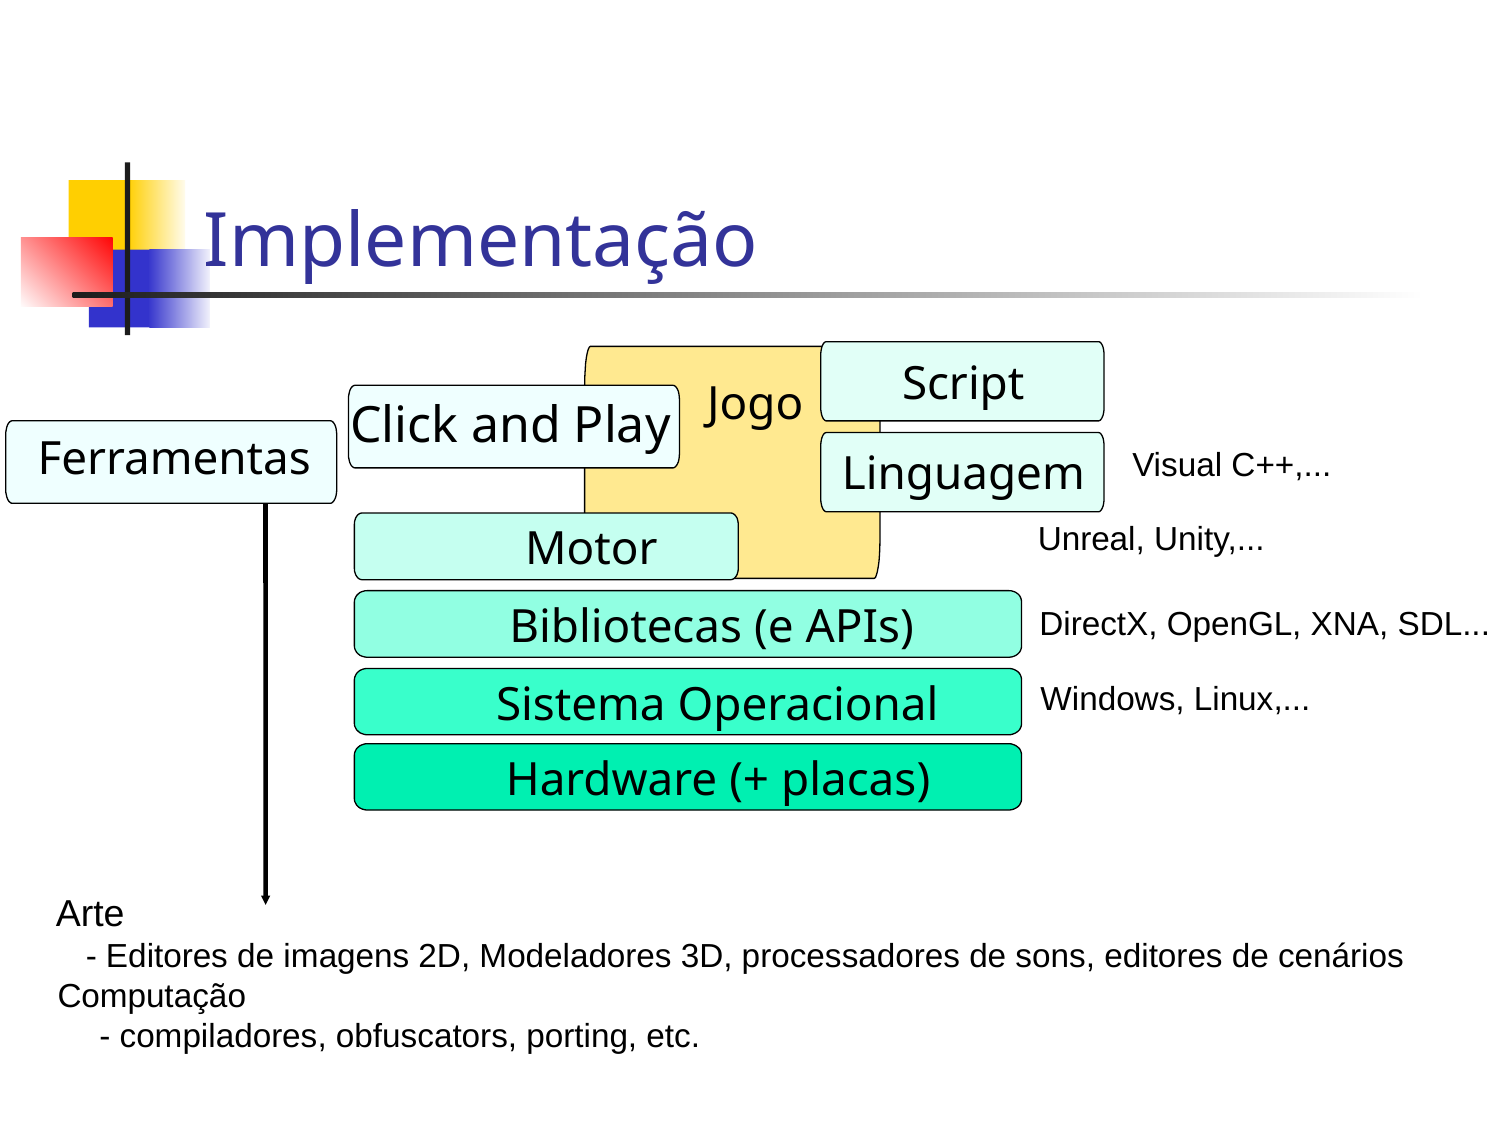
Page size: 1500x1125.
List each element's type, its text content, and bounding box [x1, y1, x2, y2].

text_box Windows, Linux,... [1025, 669, 1326, 725]
text_box [5, 420, 337, 504]
text_box DirectX, OpenGL, XNA, SDL... [1024, 594, 1500, 650]
text_box [354, 513, 739, 580]
text_box [349, 461, 679, 468]
title Implementação [188, 101, 1468, 289]
text_box [354, 743, 1022, 811]
text_box Visual C++,... [1117, 436, 1347, 491]
text_box Ferramentas [37, 428, 312, 484]
text_box Arte - Editores de imagens 2D, Modeladores 3D, processadores de sons, editores de cenários Computação - compiladores, obfuscators, porting, etc. [41, 881, 1459, 1101]
text_box [354, 590, 1022, 658]
text_box Jogo [707, 373, 804, 429]
text_box Bibliotecas (e APIs) [509, 596, 915, 652]
text_box Click and Play [335, 385, 686, 461]
text_box Hardware (+ placas) [505, 749, 931, 805]
text_box Script [901, 353, 1025, 409]
text_box [261, 503, 270, 905]
text_box Unreal, Unity,... [1023, 509, 1280, 565]
text_box [354, 668, 1022, 735]
text_box Sistema Operacional [496, 674, 939, 730]
text_box Linguagem [841, 444, 1085, 500]
text_box [820, 341, 1105, 421]
text_box [584, 346, 880, 579]
text_box Motor [525, 519, 658, 575]
text_box [820, 432, 1105, 512]
